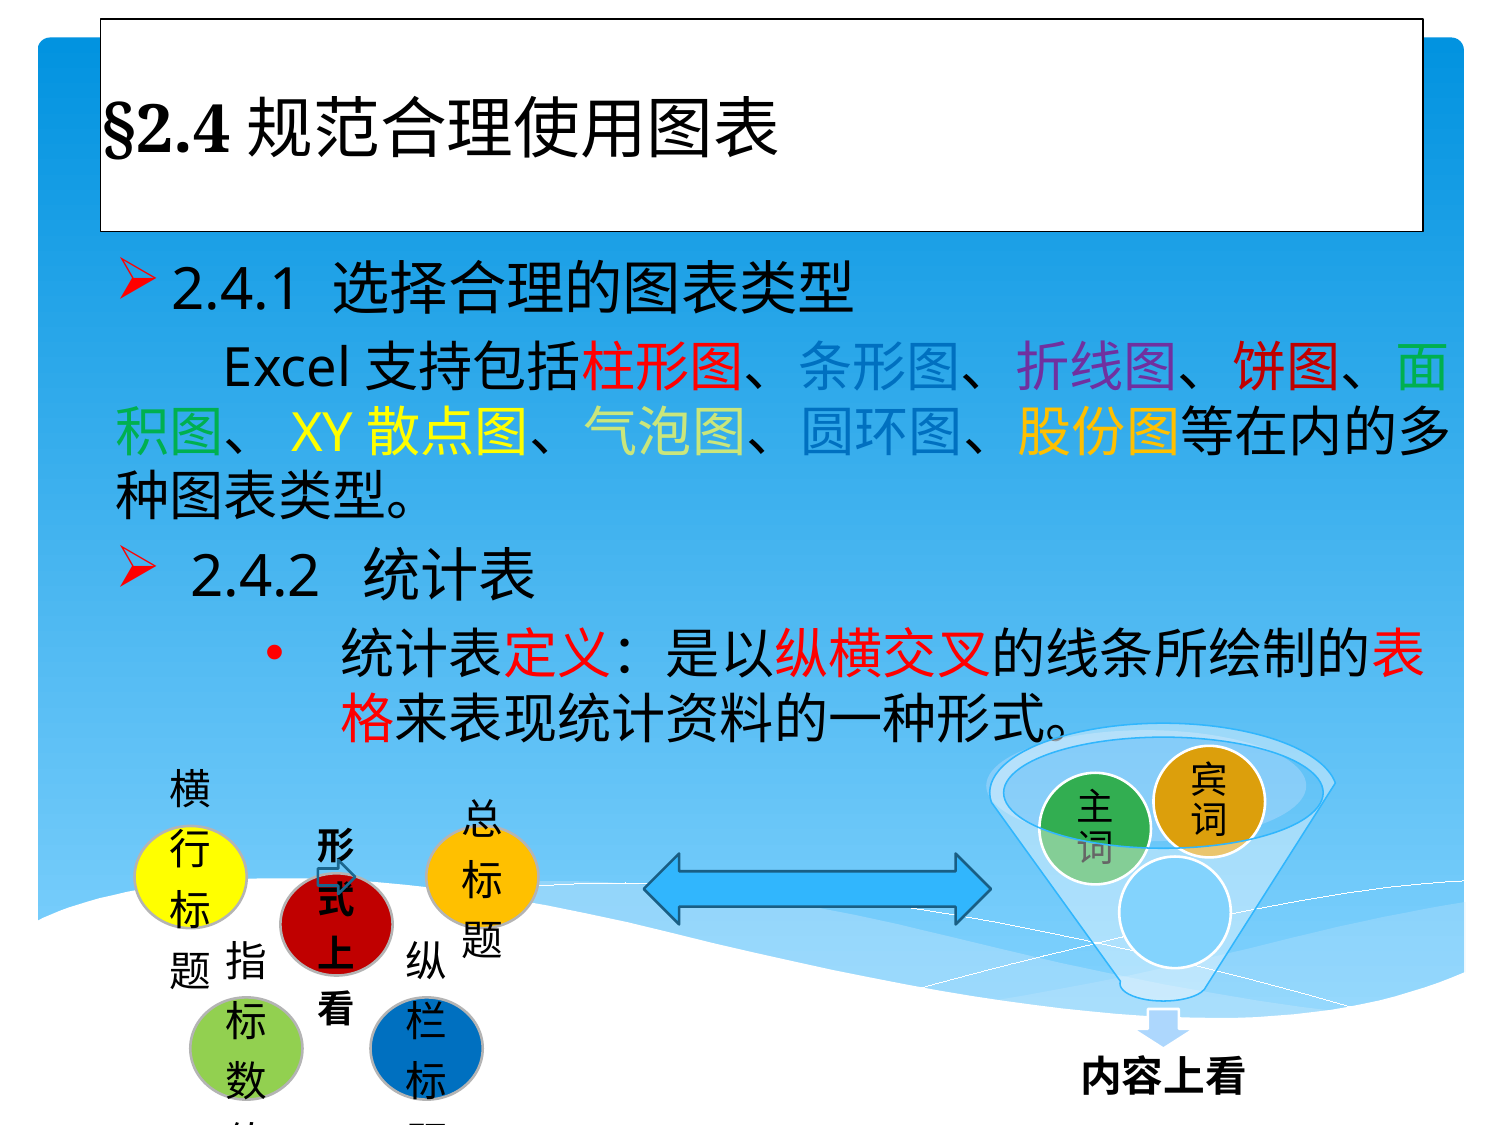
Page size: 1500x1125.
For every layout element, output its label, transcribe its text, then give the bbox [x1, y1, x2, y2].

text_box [111, 719, 562, 1125]
text_box [642, 852, 909, 926]
subtitle 2.4.1 选择合理的图表类型 Excel支持包括柱形图、条形图、折线图、饼图、面积图、XY散点图、气泡图、圆环图、股份图等在内的多种图表类型。 2.4.2 统计表 统计表定义：是以纵横交叉的线条所绘制的表格来表现统计资料的一种形式。 [100, 243, 1471, 1047]
title §2.4规范合理使用图表图表 [100, 19, 1424, 232]
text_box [915, 718, 1412, 1121]
